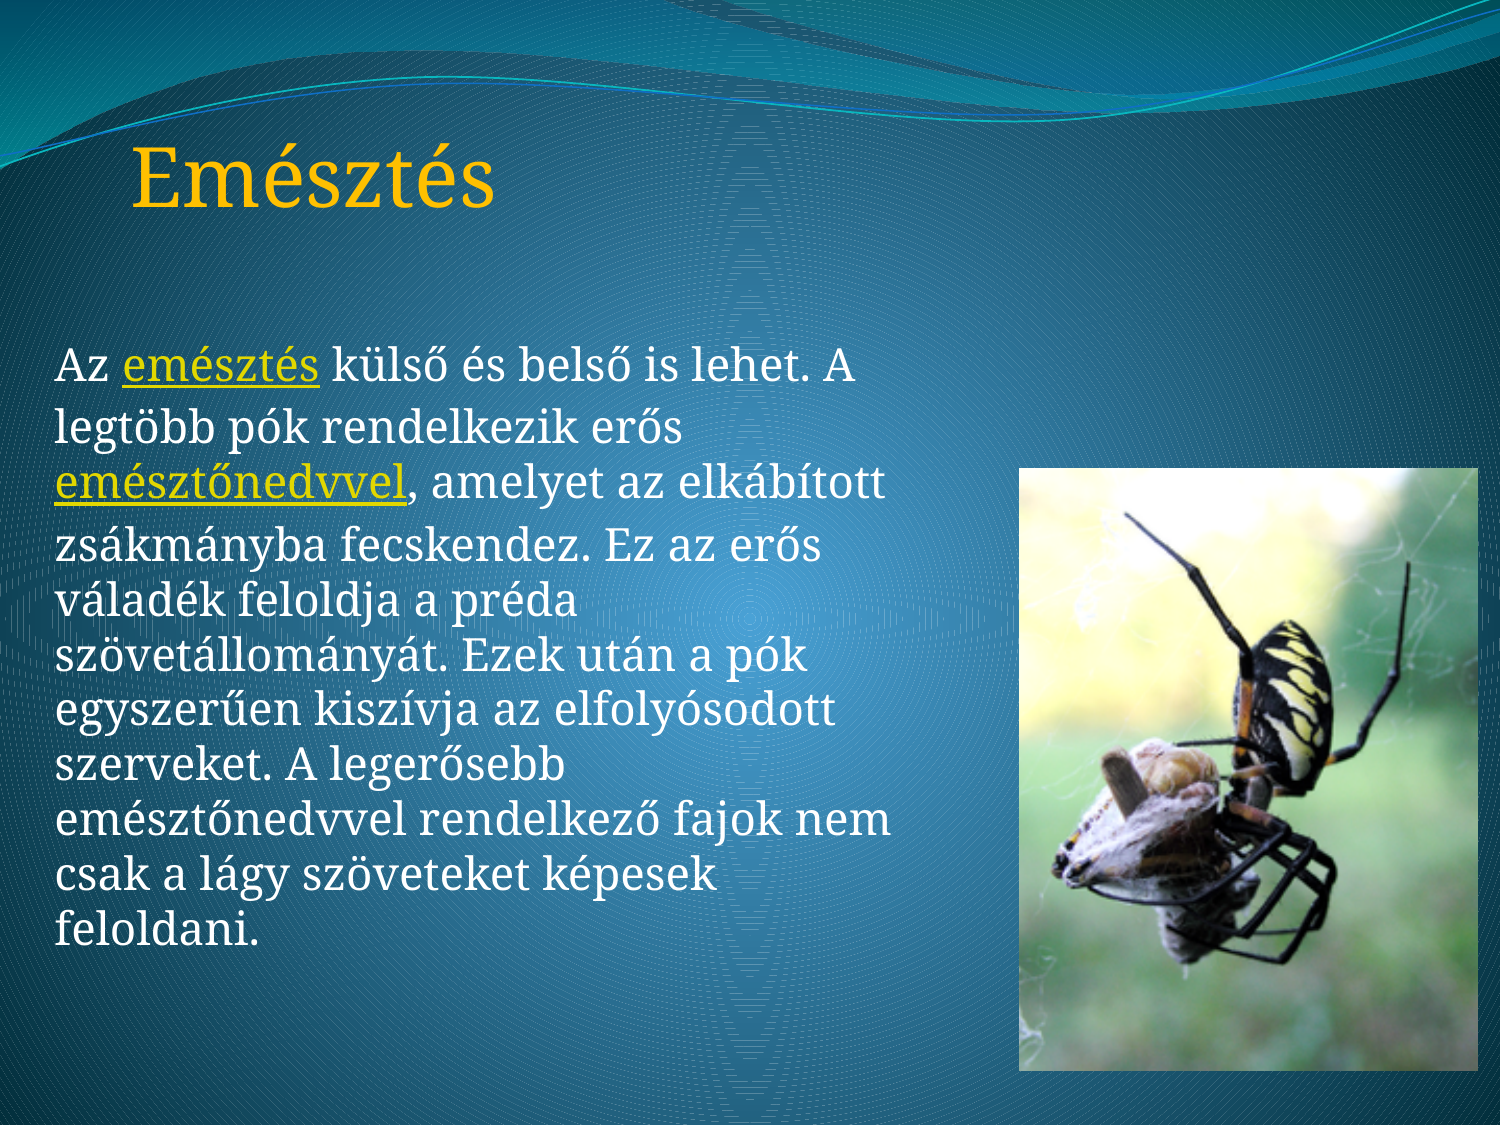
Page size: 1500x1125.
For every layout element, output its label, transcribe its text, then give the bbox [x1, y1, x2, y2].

text_box Emésztés [115, 117, 512, 232]
list Az emésztés külső és belső is lehet. A legtöbb pók rendelkezik erős emésztőnedvvel, amelyet az elkábított zsákmányba fecskendez. Ez az erős váladék feloldja a préda szövetállományát. Ezek után a pók egyszerűen kiszívja az elfolyósodott szerveket. A legerősebb emésztőnedvvel rendelkező fajok nem csak a lágy szöveteket képesek feloldani. [46, 328, 914, 1090]
picture [1019, 468, 1479, 1071]
